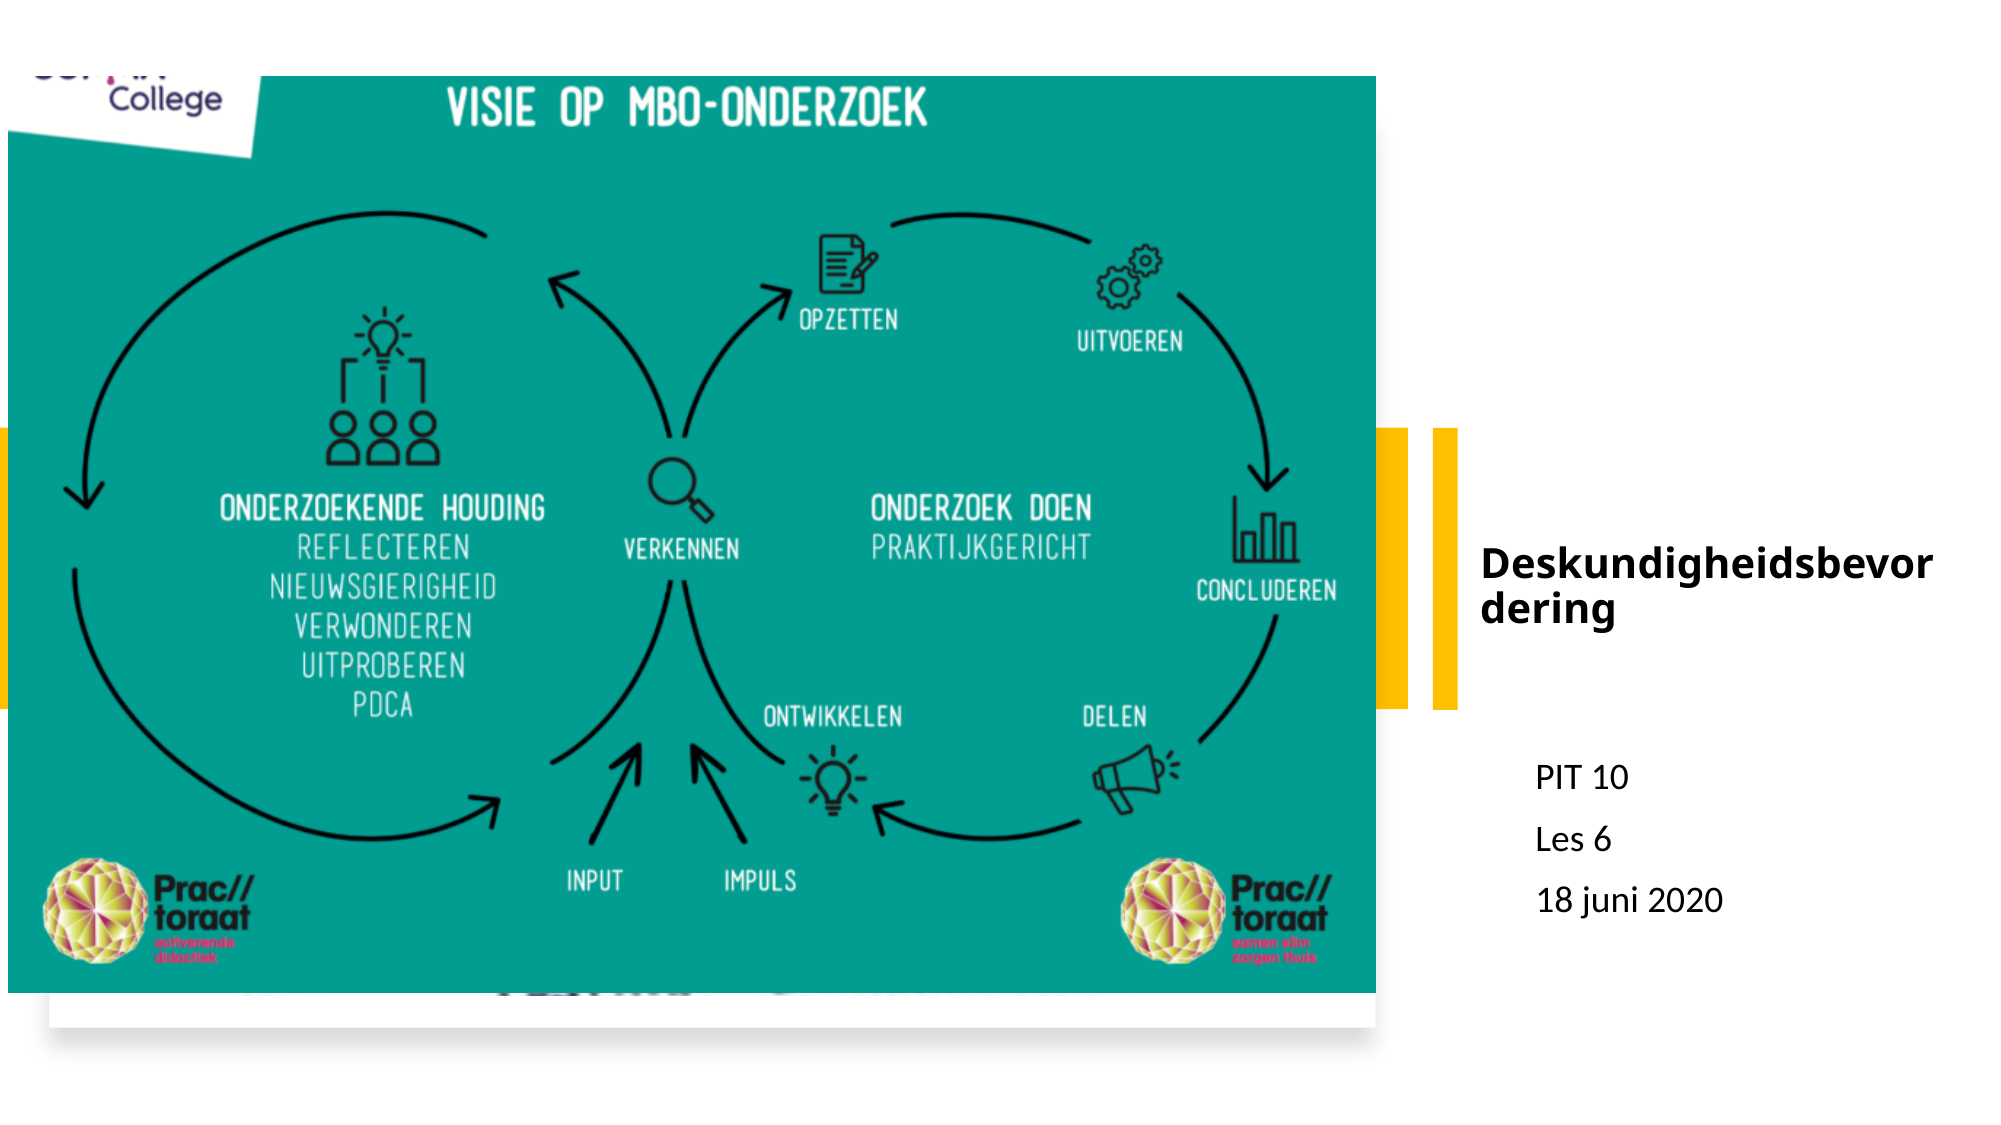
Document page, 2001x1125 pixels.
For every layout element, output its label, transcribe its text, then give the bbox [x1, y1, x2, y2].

picture [8, 76, 1376, 996]
text_box [1432, 427, 1459, 711]
text_box [0, 0, 2000, 1125]
text_box [1384, 427, 1409, 710]
text_box [48, 993, 1376, 1029]
subtitle PIT 10 Les 6 18 juni 2020 [1520, 750, 1922, 1028]
title Deskundigheidsbevordering [1465, 331, 1974, 799]
text_box [0, 427, 8, 710]
